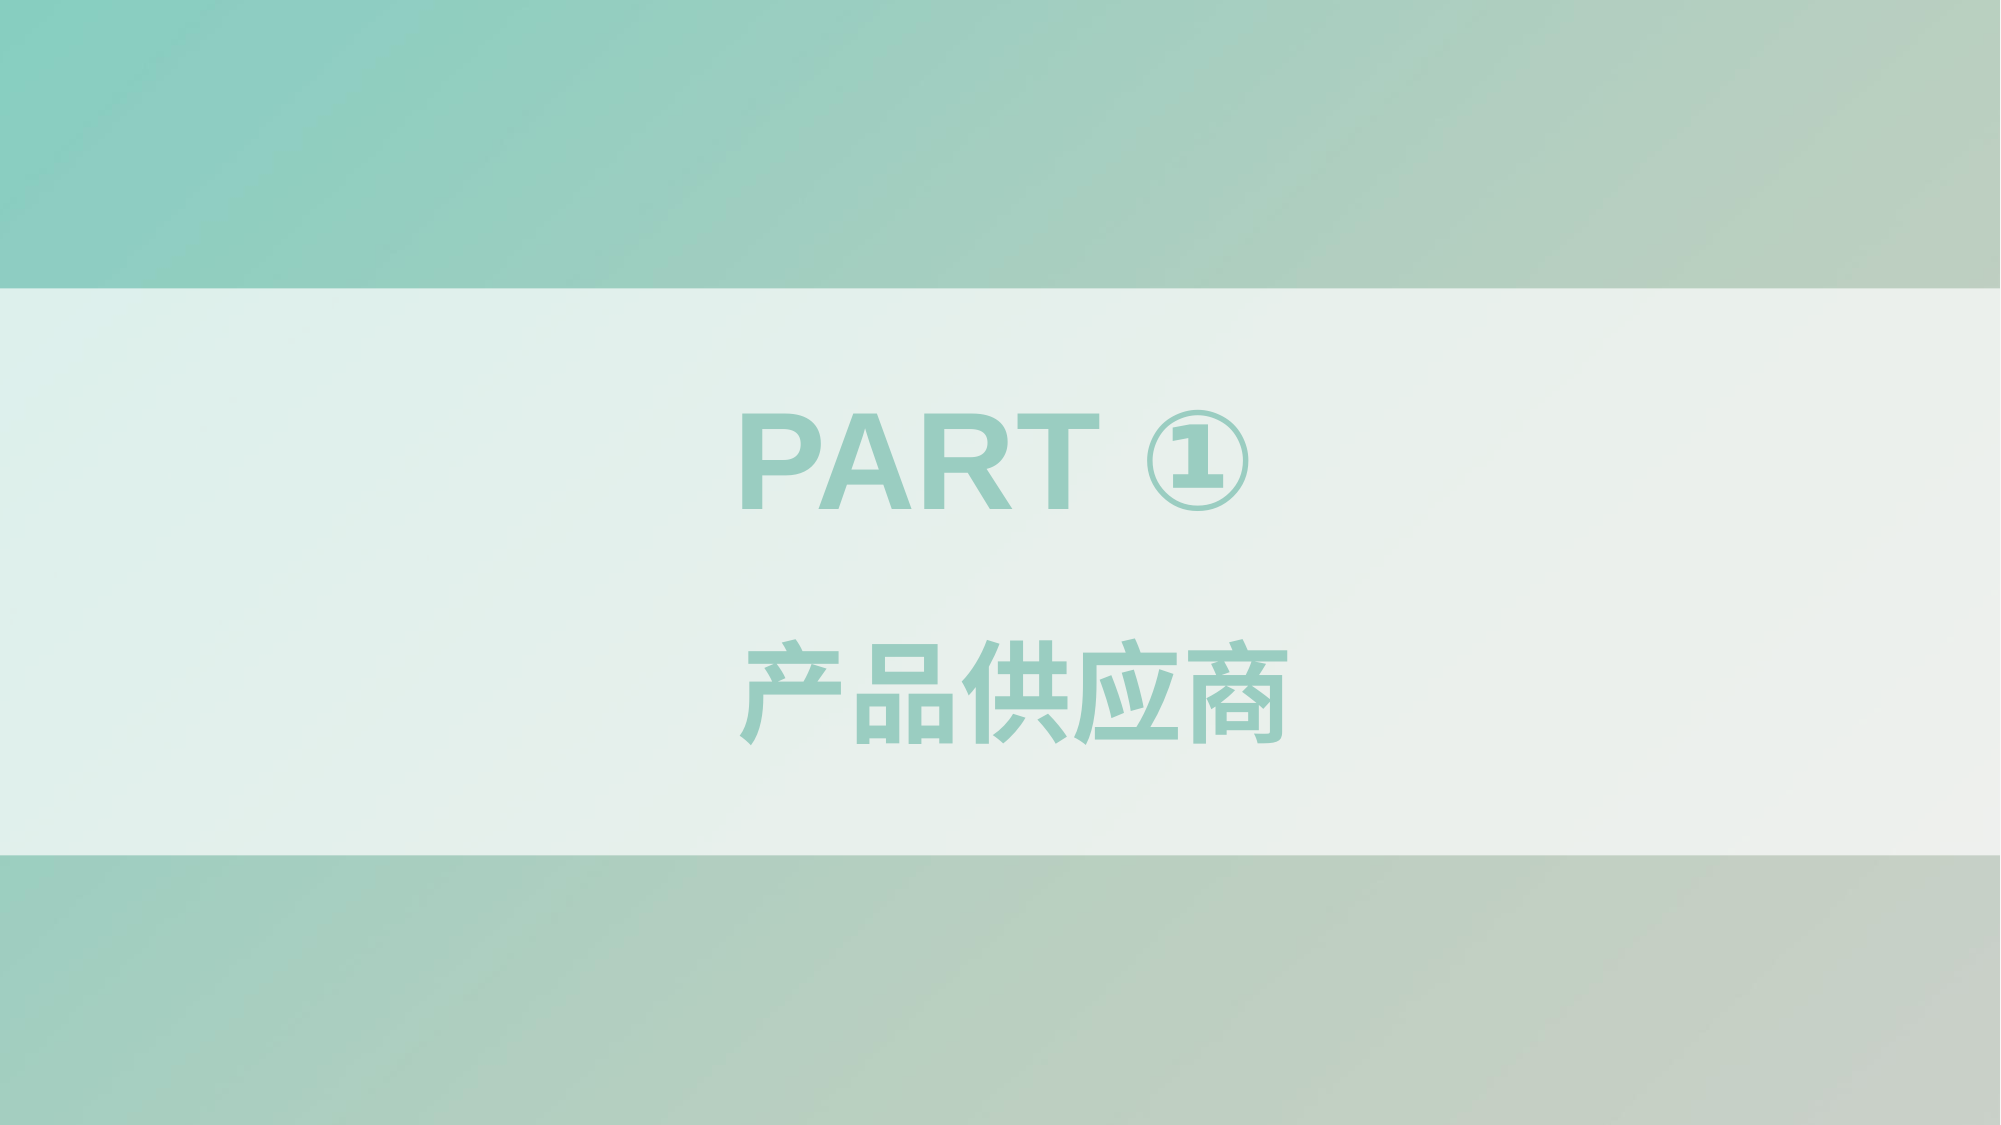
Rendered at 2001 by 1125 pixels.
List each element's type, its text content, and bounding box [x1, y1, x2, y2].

picture [0, 0, 2001, 1125]
text_box 产品供应商 [656, 615, 1375, 764]
text_box PART ① [718, 363, 1314, 545]
text_box [0, 287, 2000, 856]
